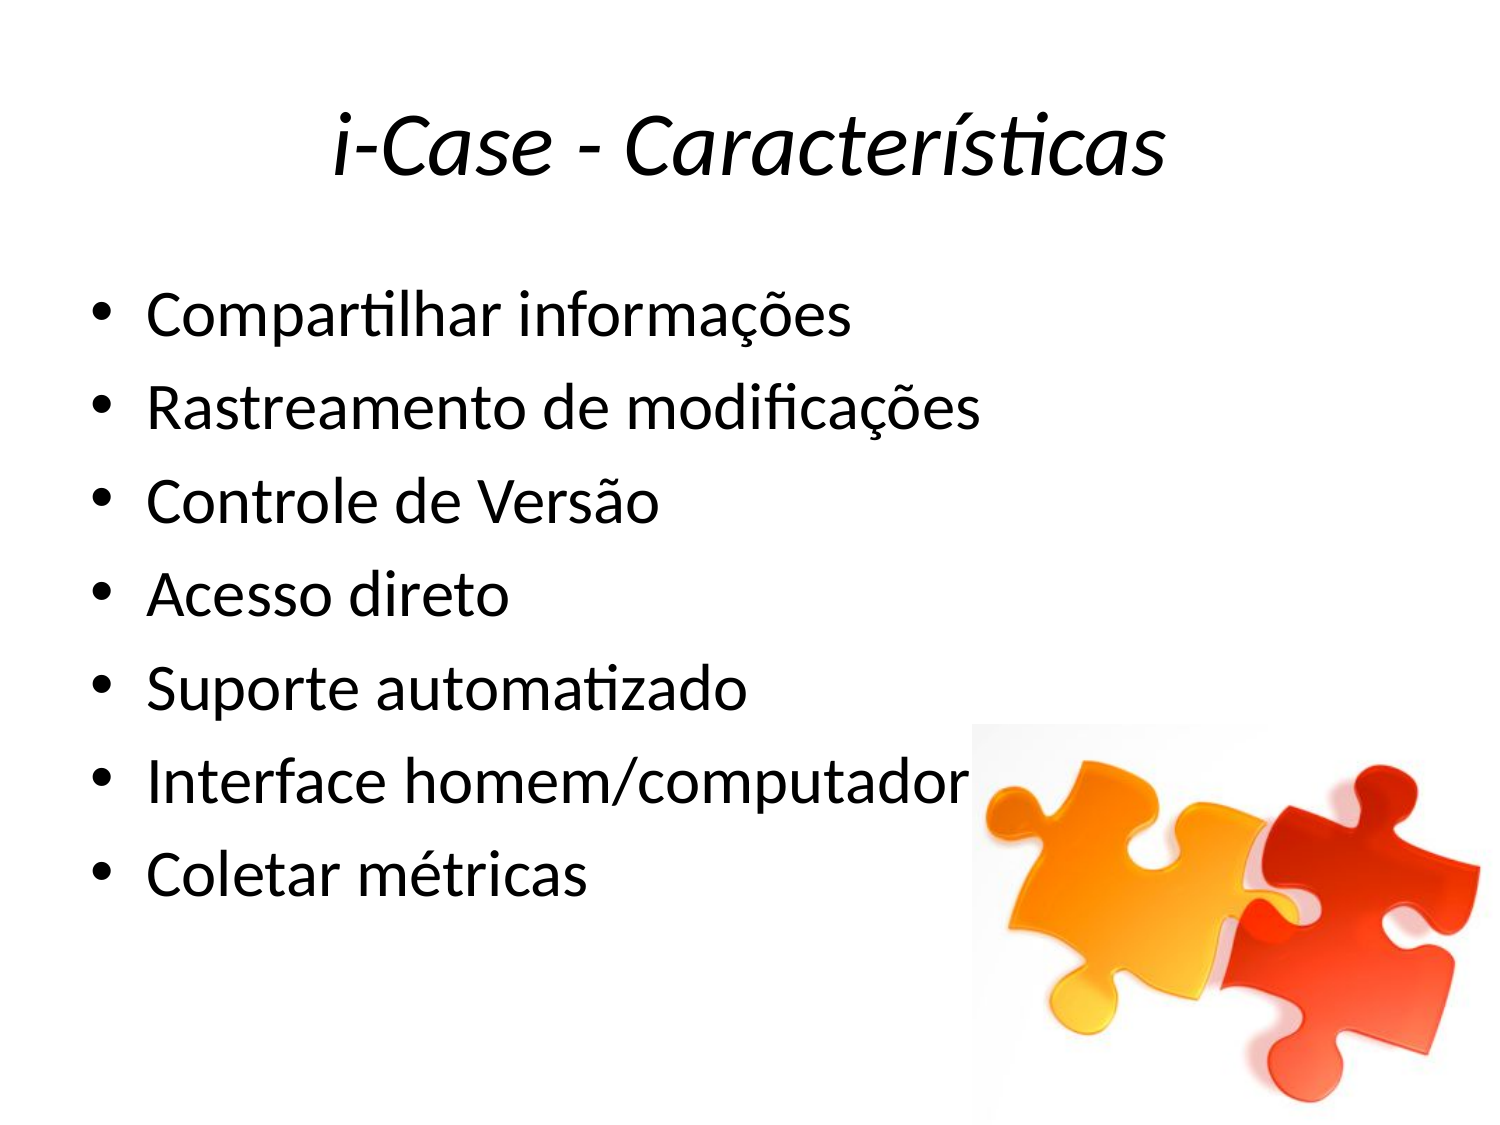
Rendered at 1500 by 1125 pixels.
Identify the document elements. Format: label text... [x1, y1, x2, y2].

title i-Case - Características [75, 45, 1425, 233]
list Compartilhar informações Rastreamento de modificações Controle de Versão Acesso direto Suporte automatizado Interface homem/computador Coletar métricas [75, 262, 1425, 1005]
picture [972, 724, 1500, 1125]
